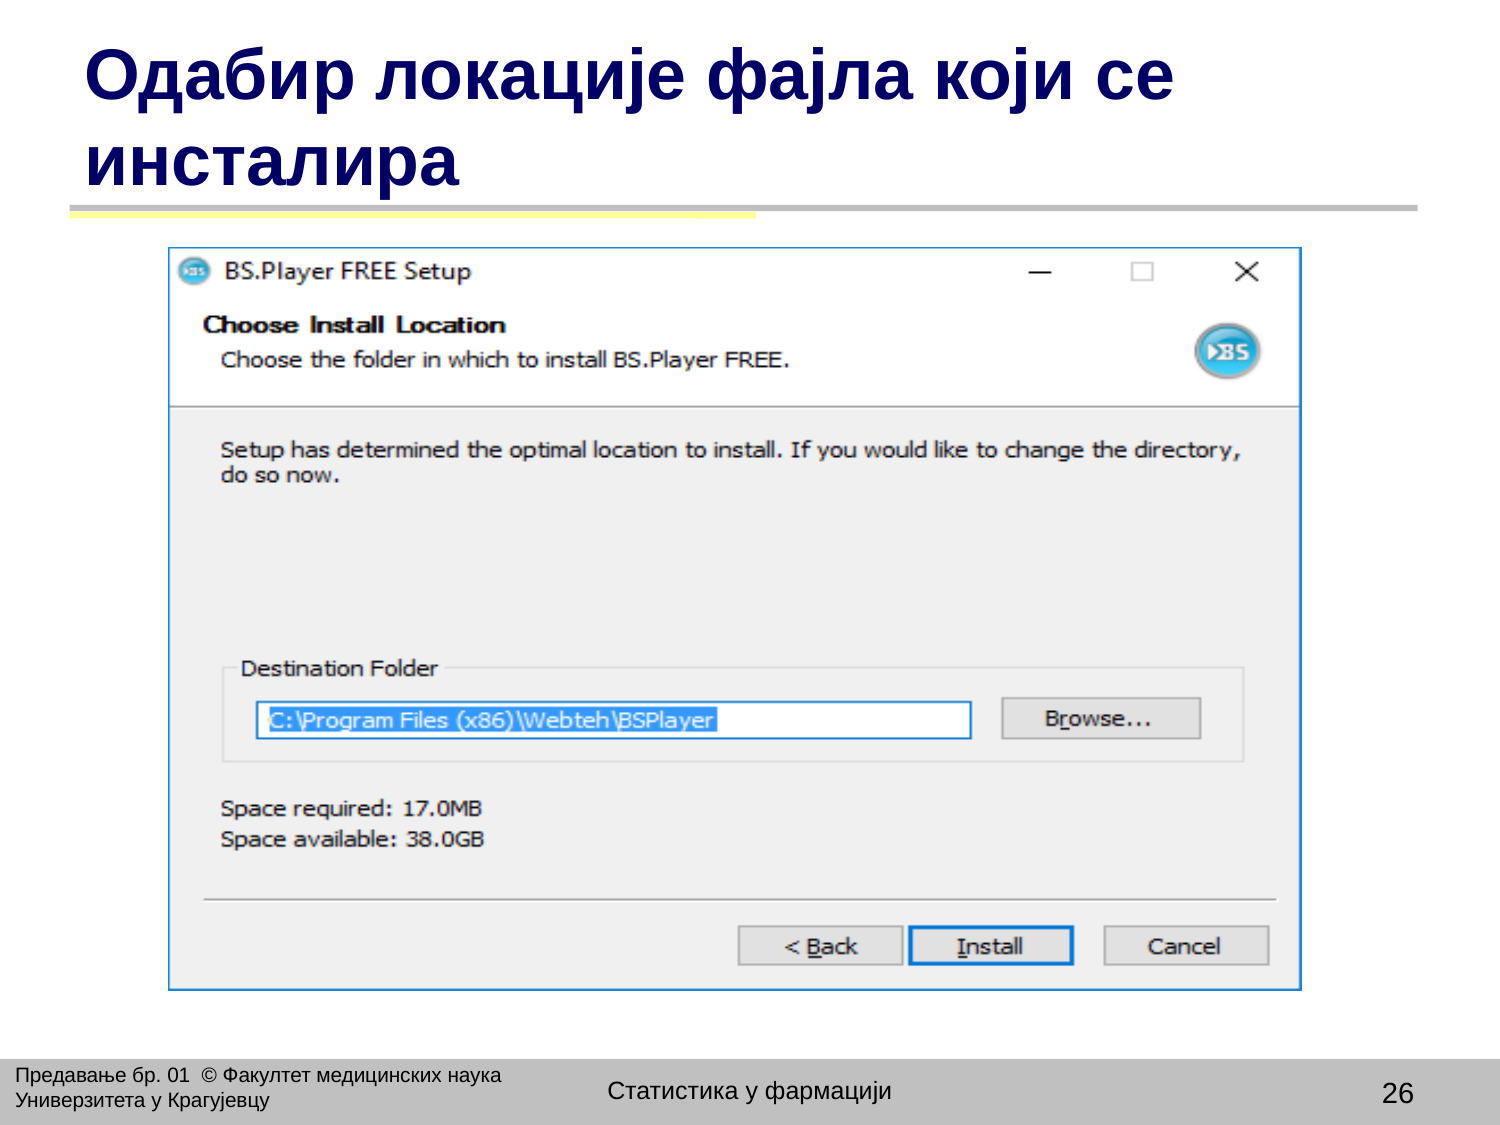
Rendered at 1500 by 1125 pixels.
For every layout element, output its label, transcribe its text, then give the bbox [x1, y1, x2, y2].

title Одабир локације фајла који се инсталира [69, 19, 1426, 208]
slide_number 26 [1079, 1066, 1430, 1125]
footer Статистика у фармацији [512, 1066, 988, 1125]
slide_number Предавање бр. 01 © Факултет медицинских наука Универзитета у Крагујевцу [0, 1053, 614, 1108]
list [167, 247, 1302, 991]
